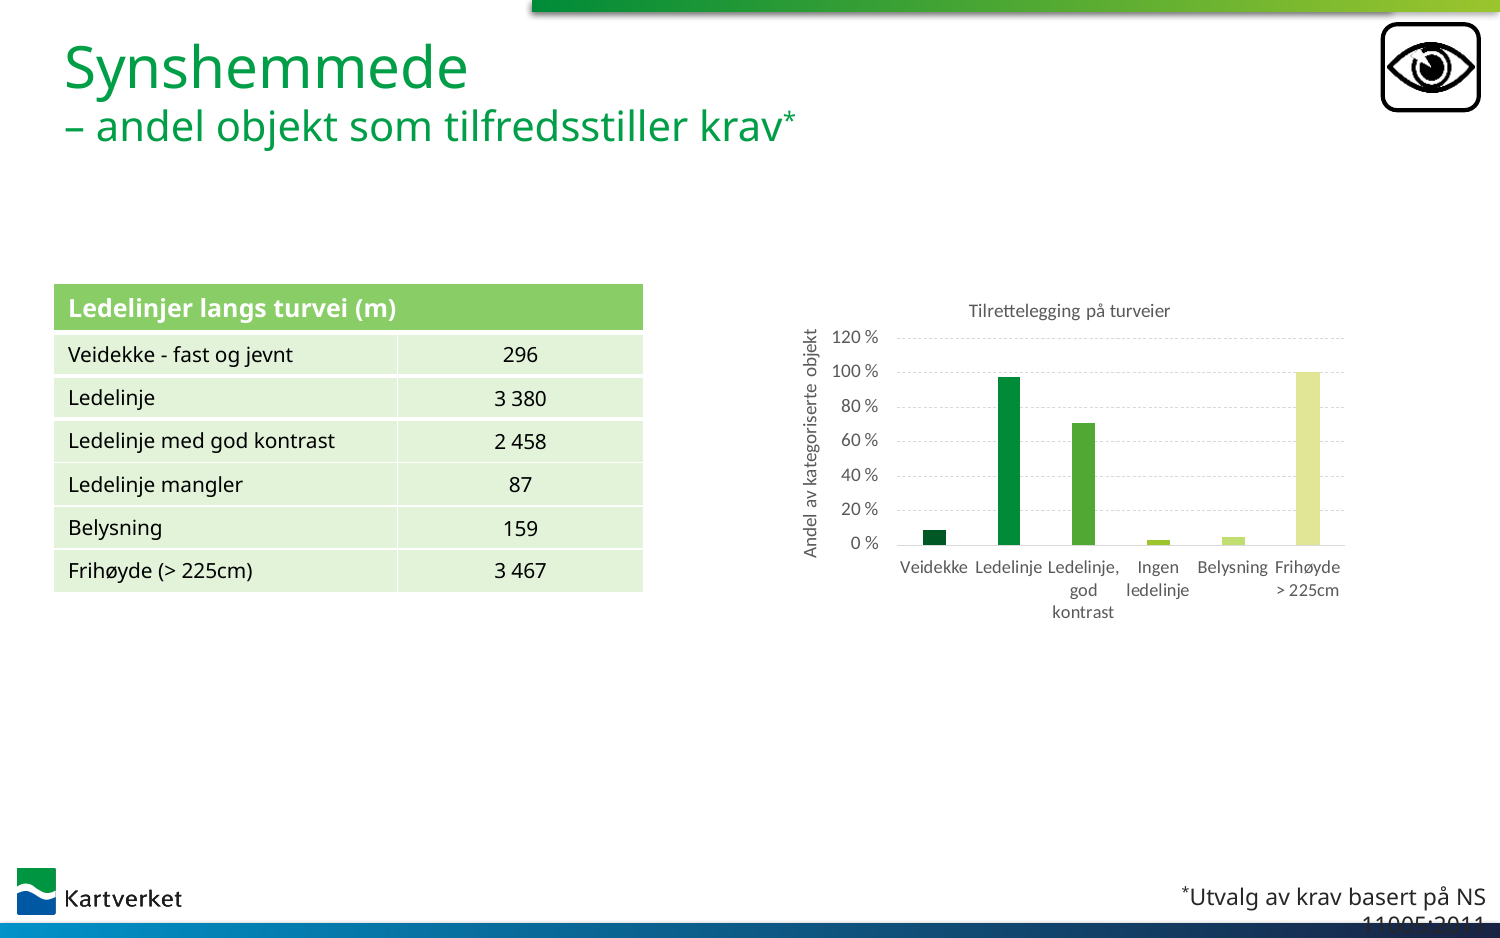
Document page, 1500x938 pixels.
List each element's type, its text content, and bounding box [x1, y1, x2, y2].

table_cell Frihøyde (> 225cm) [54, 550, 397, 592]
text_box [1382, 24, 1480, 111]
picture [791, 291, 1348, 630]
table_cell 3 380 [398, 378, 643, 417]
table_cell 87 [398, 463, 643, 505]
table_cell Ledelinje med god kontrast [54, 421, 397, 462]
table_cell Belysning [54, 507, 397, 548]
text_box Synshemmede – andel objekt som tilfredsstiller krav* [49, 24, 1431, 158]
table_header Ledelinjer langs turvei (m) [54, 284, 643, 330]
table_cell 296 [398, 335, 643, 374]
table_cell 3 467 [398, 550, 643, 592]
table_cell 2 458 [398, 421, 643, 462]
table_cell Ledelinje mangler [54, 463, 397, 505]
table_cell 159 [398, 507, 643, 548]
table_cell Ledelinje [54, 378, 397, 417]
text_box *Utvalg av krav basert på NS 11005:2011 [1068, 873, 1500, 938]
table_cell Veidekke - fast og jevnt [54, 335, 397, 374]
